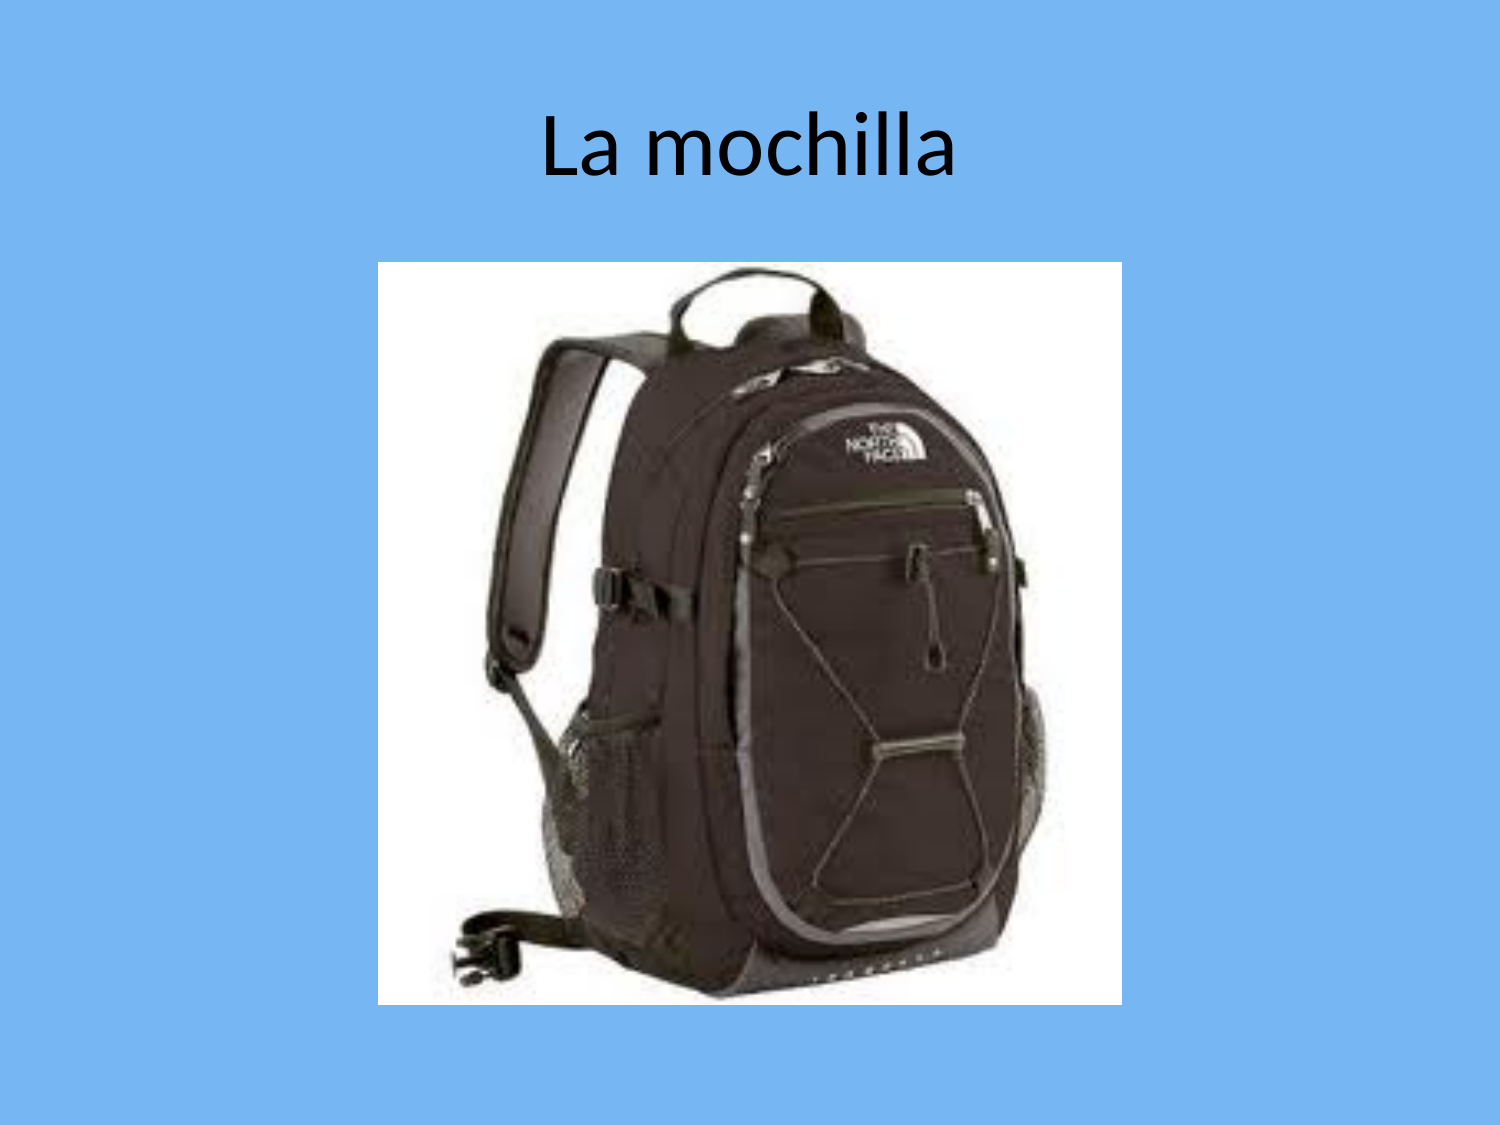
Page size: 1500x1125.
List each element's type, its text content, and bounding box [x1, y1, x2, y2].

title La mochilla [75, 45, 1425, 233]
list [74, 262, 1426, 1006]
